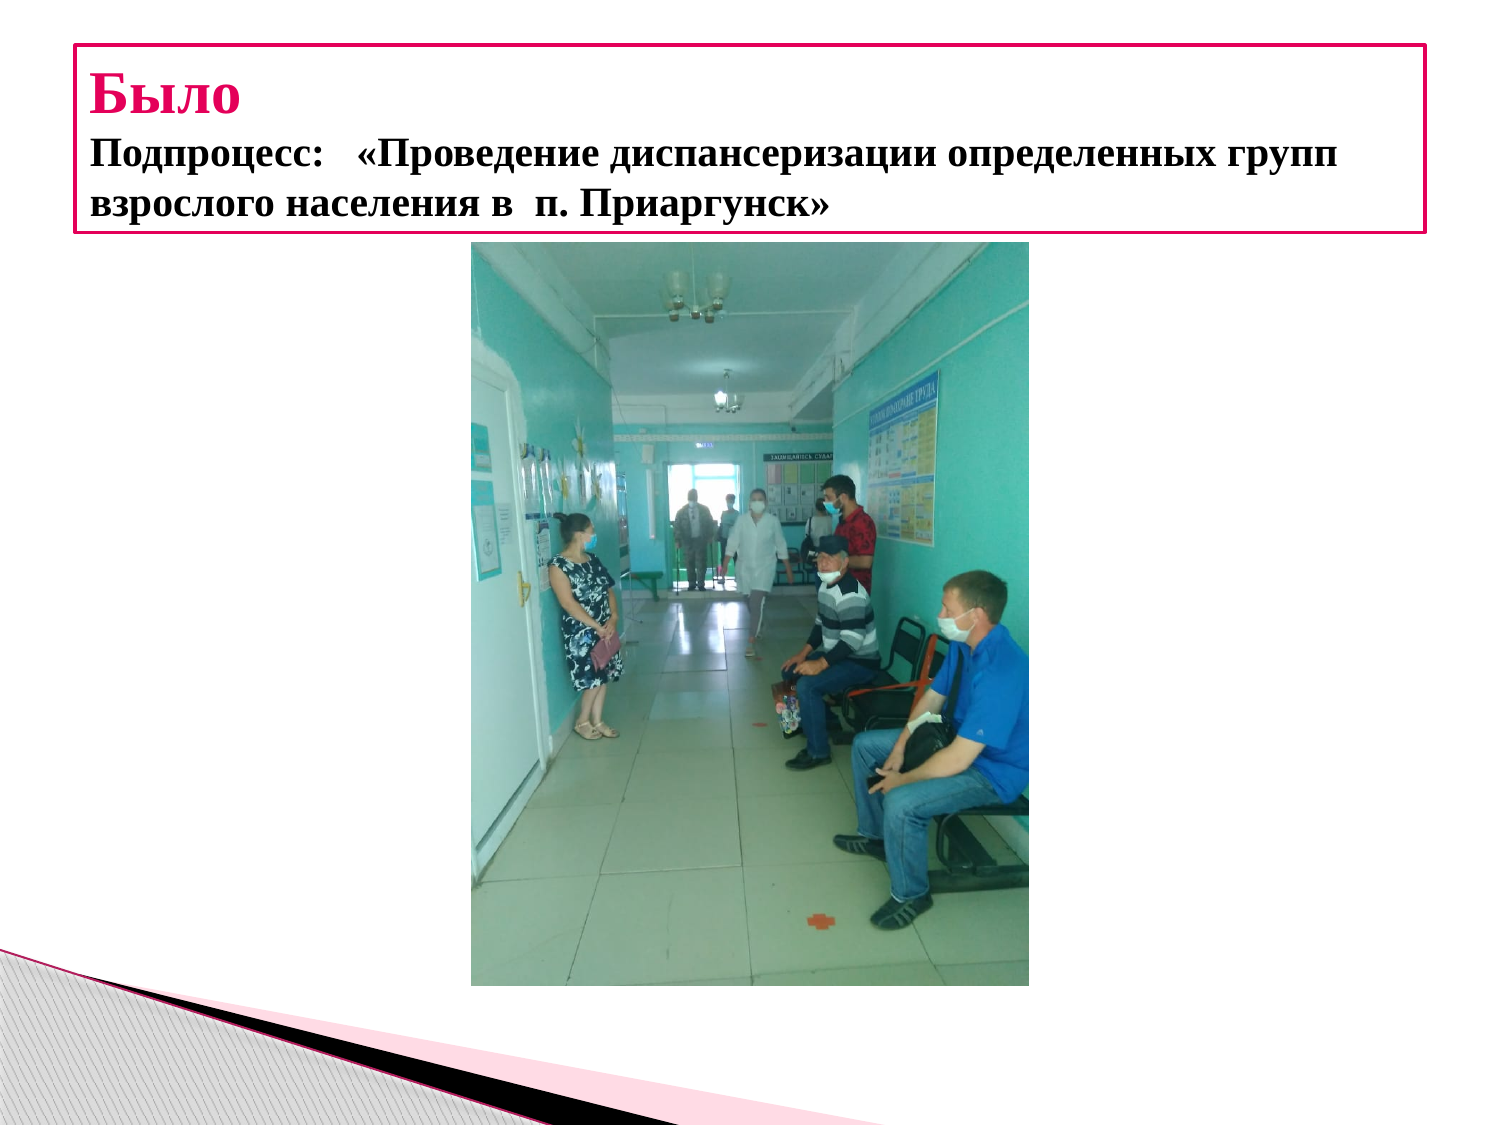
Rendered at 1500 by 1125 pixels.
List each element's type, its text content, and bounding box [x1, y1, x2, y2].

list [471, 242, 1029, 986]
title Было Подпроцесс: «Проведение диспансеризации определенных групп взрослого населения в п. Приаргунск» [75, 45, 1425, 233]
